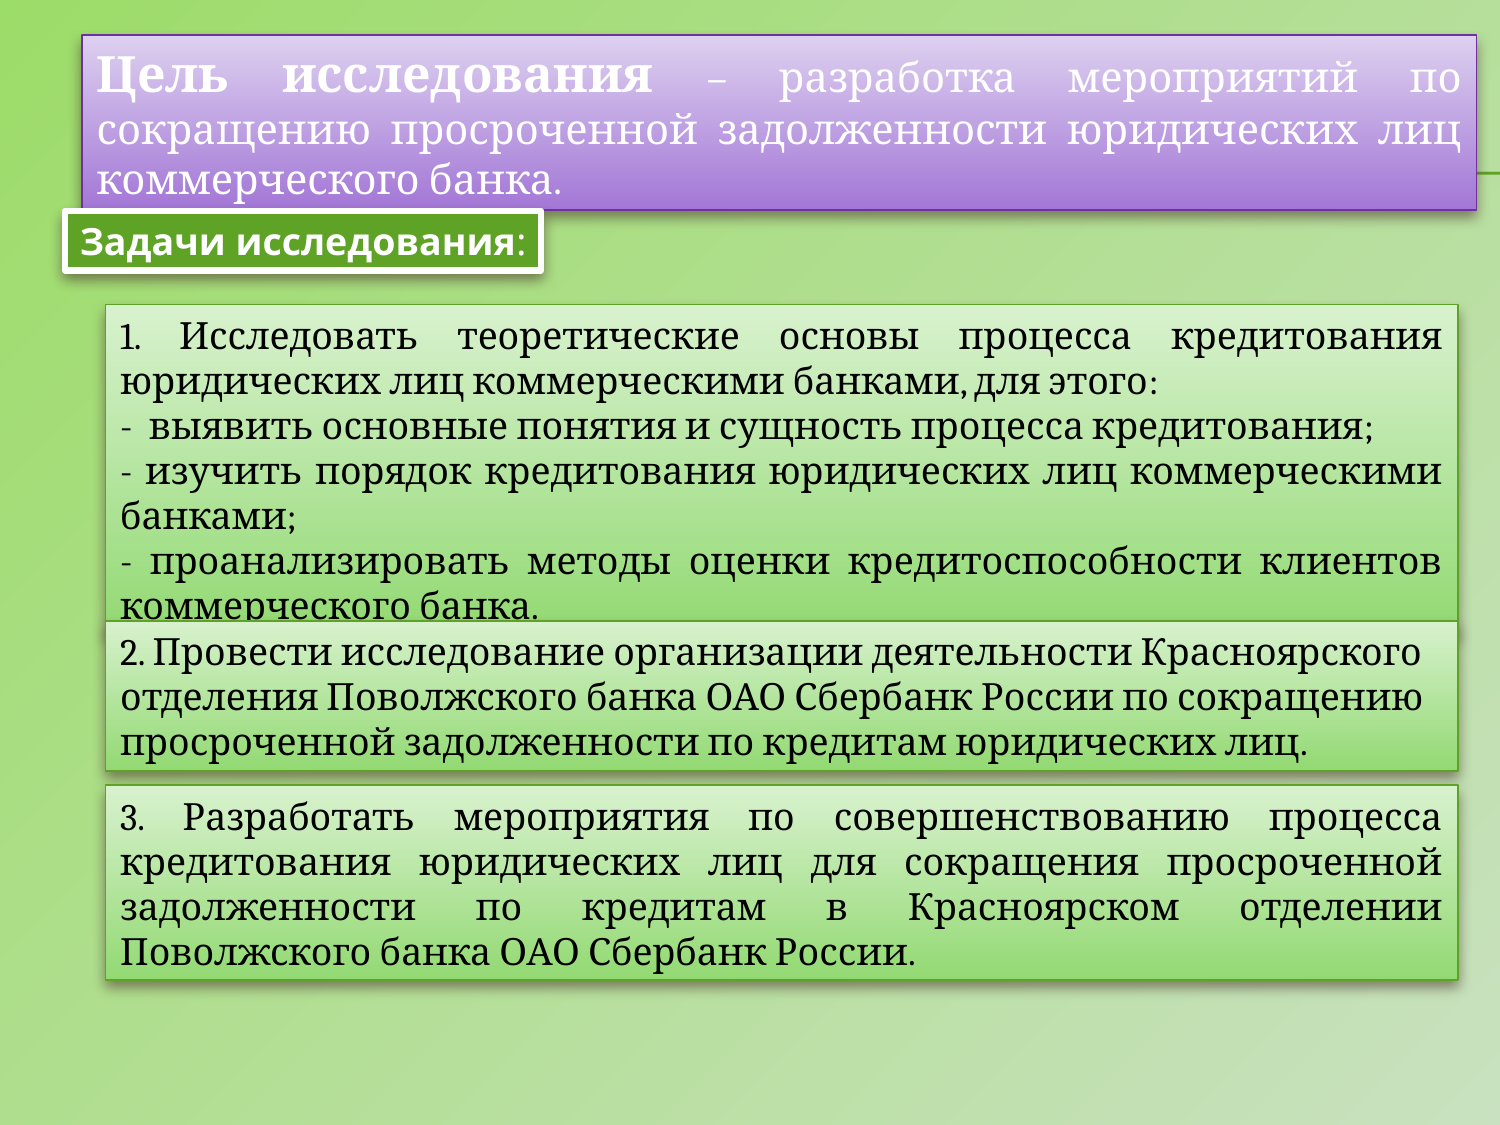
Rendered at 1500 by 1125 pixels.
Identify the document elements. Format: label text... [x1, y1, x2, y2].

text_box Задачи исследования: [62, 208, 544, 274]
text_box 3. Разработать мероприятия по совершенствованию процесса кредитования юридических лиц для сокращения просроченной задолженности по кредитам в Красноярском отделении Поволжского банка ОАО Сбербанк России. [105, 784, 1459, 981]
text_box Цель исследования – разработка мероприятий по сокращению просроченной задолженности юридических лиц коммерческого банка. [81, 34, 1477, 211]
text_box 1. Исследовать теоретические основы процесса кредитования юридических лиц коммерческими банками, для этого: - выявить основные понятия и сущность процесса кредитования; - изучить порядок кредитования юридических лиц коммерческими банками; - проанализировать методы оценки кредитоспособности клиентов коммерческого банка. [105, 304, 1459, 620]
text_box 2. Провести исследование организации деятельности Красноярского отделения Поволжского банка ОАО Сбербанк России по сокращению просроченной задолженности по кредитам юридических лиц. [105, 620, 1459, 772]
